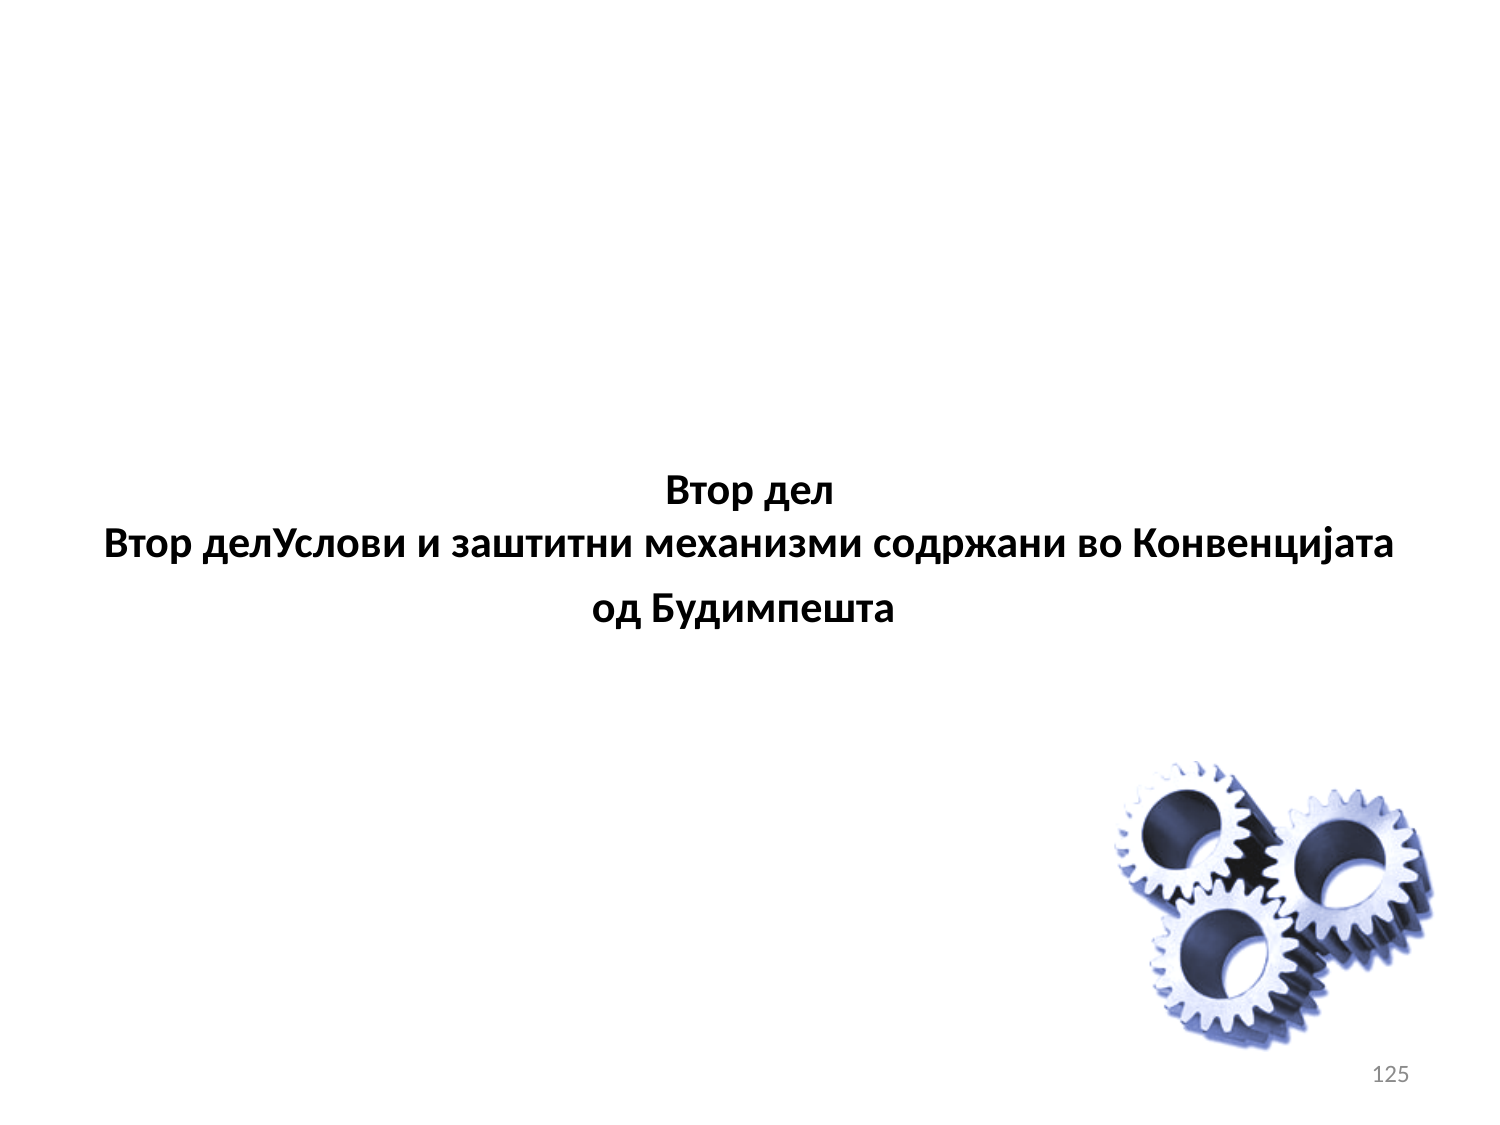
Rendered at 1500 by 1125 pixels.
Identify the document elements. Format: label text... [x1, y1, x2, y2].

slide_number 125 [1074, 1042, 1425, 1103]
title Втор дел Втор делУслови и заштитни механизми содржани во Конвенцијата од Будимпешта [74, 452, 1426, 641]
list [1112, 761, 1436, 1052]
